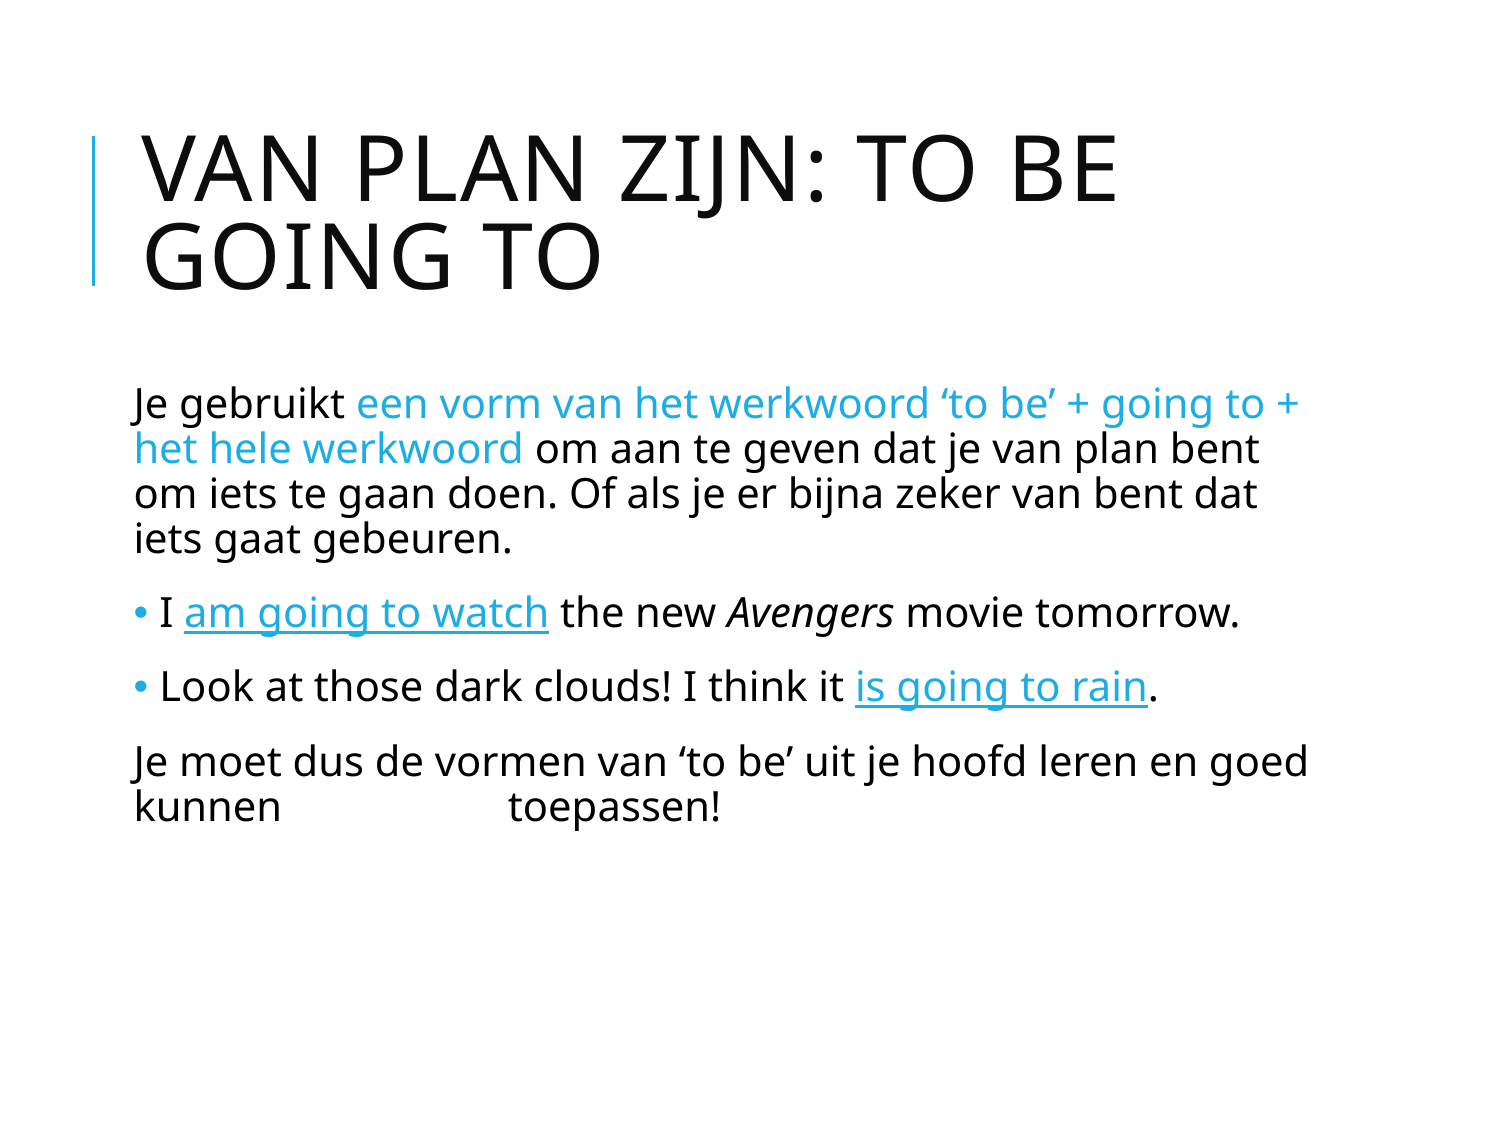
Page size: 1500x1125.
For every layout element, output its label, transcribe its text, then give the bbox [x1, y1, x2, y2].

list Je gebruikt een vorm van het werkwoord ‘to be’ + going to + het hele werkwoord om aan te geven dat je van plan bent om iets te gaan doen. Of als je er bijna zeker van bent dat iets gaat gebeuren. I am going to watch the new Avengers movie tomorrow. Look at those dark clouds! I think it is going to rain. Je moet dus de vormen van ‘to be’ uit je hoofd leren en goed kunnen toepassen! [126, 375, 1322, 1035]
title VAN PLAN ZIJN: TO BE GOING TO [126, 96, 1322, 342]
